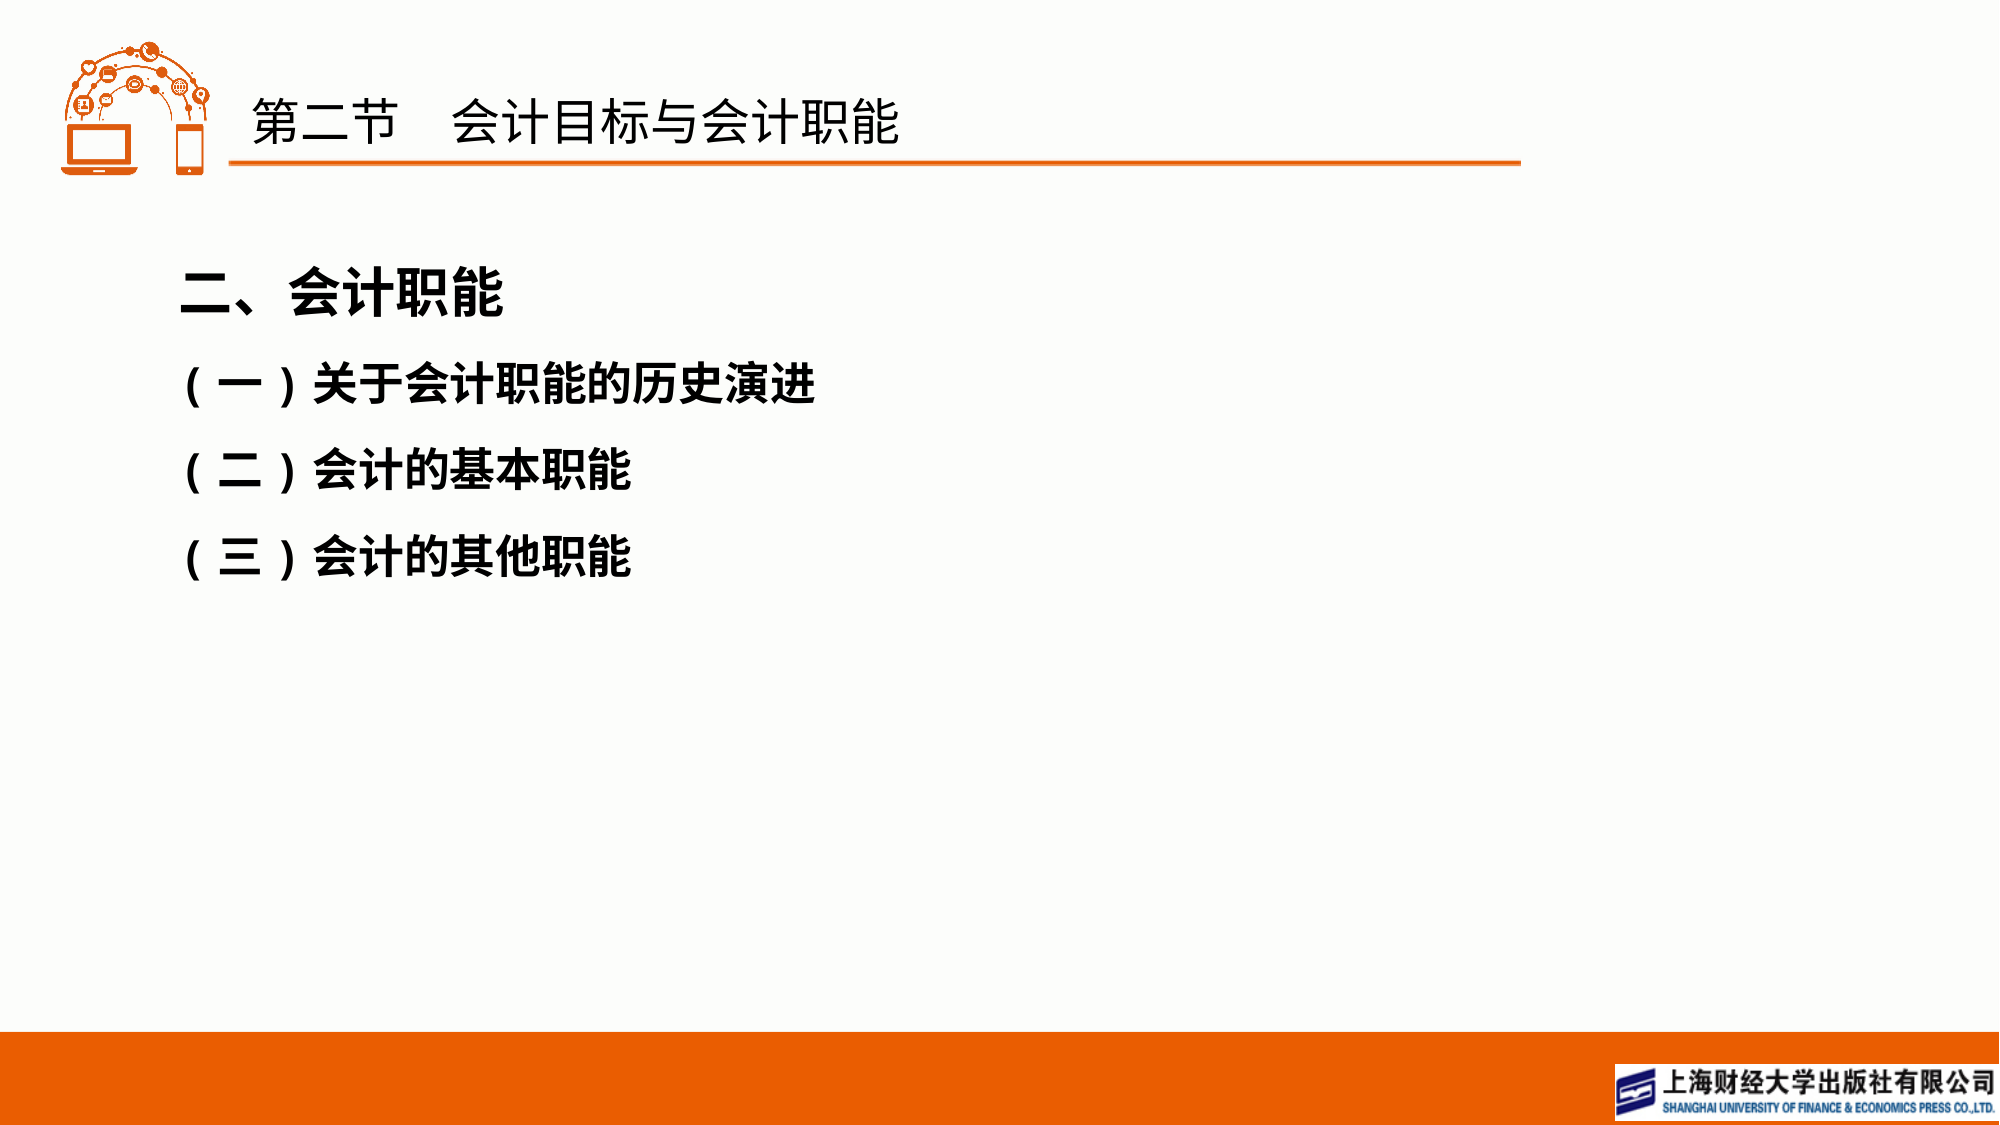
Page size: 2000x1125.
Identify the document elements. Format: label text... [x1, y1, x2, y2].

list 二、会计职能 (一)关于会计职能的历史演进 (二)会计的基本职能 (三)会计的其他职能 [163, 227, 1825, 1049]
picture [0, 0, 2000, 1125]
title 第二节 会计目标与会计职能 [235, 82, 1605, 189]
